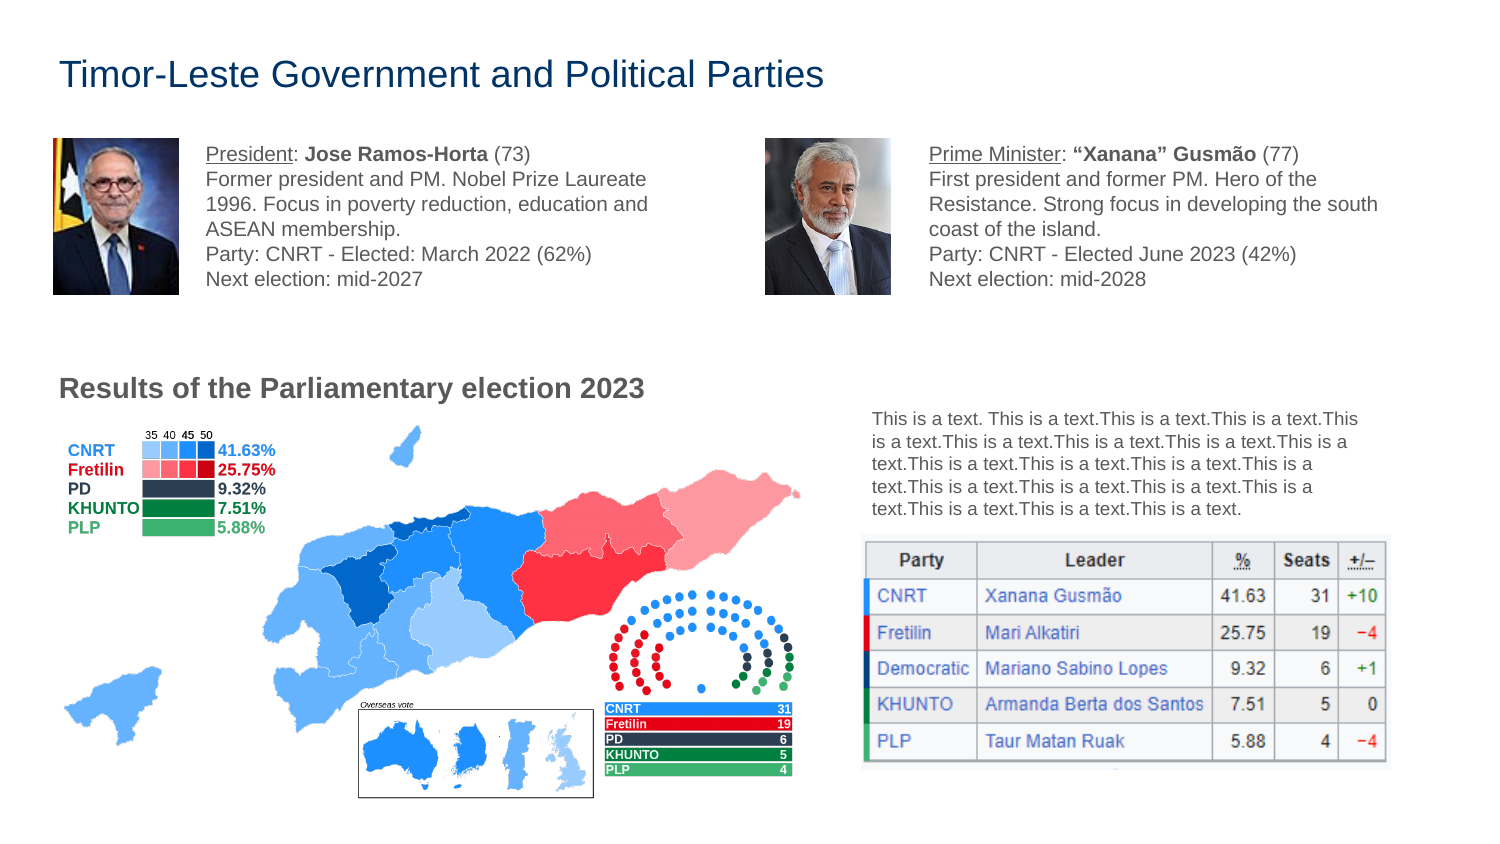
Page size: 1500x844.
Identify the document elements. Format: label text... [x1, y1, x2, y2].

text_box Results of the Parliamentary election 2023 [43, 354, 1474, 420]
picture [861, 534, 1391, 770]
picture [765, 138, 891, 295]
text_box Prime Minister: “Xanana” Gusmão (77) First president and former PM. Hero of the Resistance. Strong focus in developing the south coast of the island. Party: CNRT - Elected June 2023 (42%) Next election: mid-2028 [914, 125, 1428, 306]
picture [52, 415, 813, 813]
picture [52, 138, 179, 295]
title Timor-Leste Government and Political Parties [43, 9, 1450, 134]
text_box This is a text. This is a text.This is a text.This is a text.This is a text.This is a text.This is a text.This is a text.This is a text.This is a text.This is a text.This is a text.This is a text.This is a text.This is a text.This is a text.This is a text.This is a text.This is a text.This is a text. [856, 391, 1386, 526]
text_box President: Jose Ramos-Horta (73) Former president and PM. Nobel Prize Laureate 1996. Focus in poverty reduction, education and ASEAN membership. Party: CNRT - Elected: March 2022 (62%) Next election: mid-2027 [190, 125, 704, 306]
